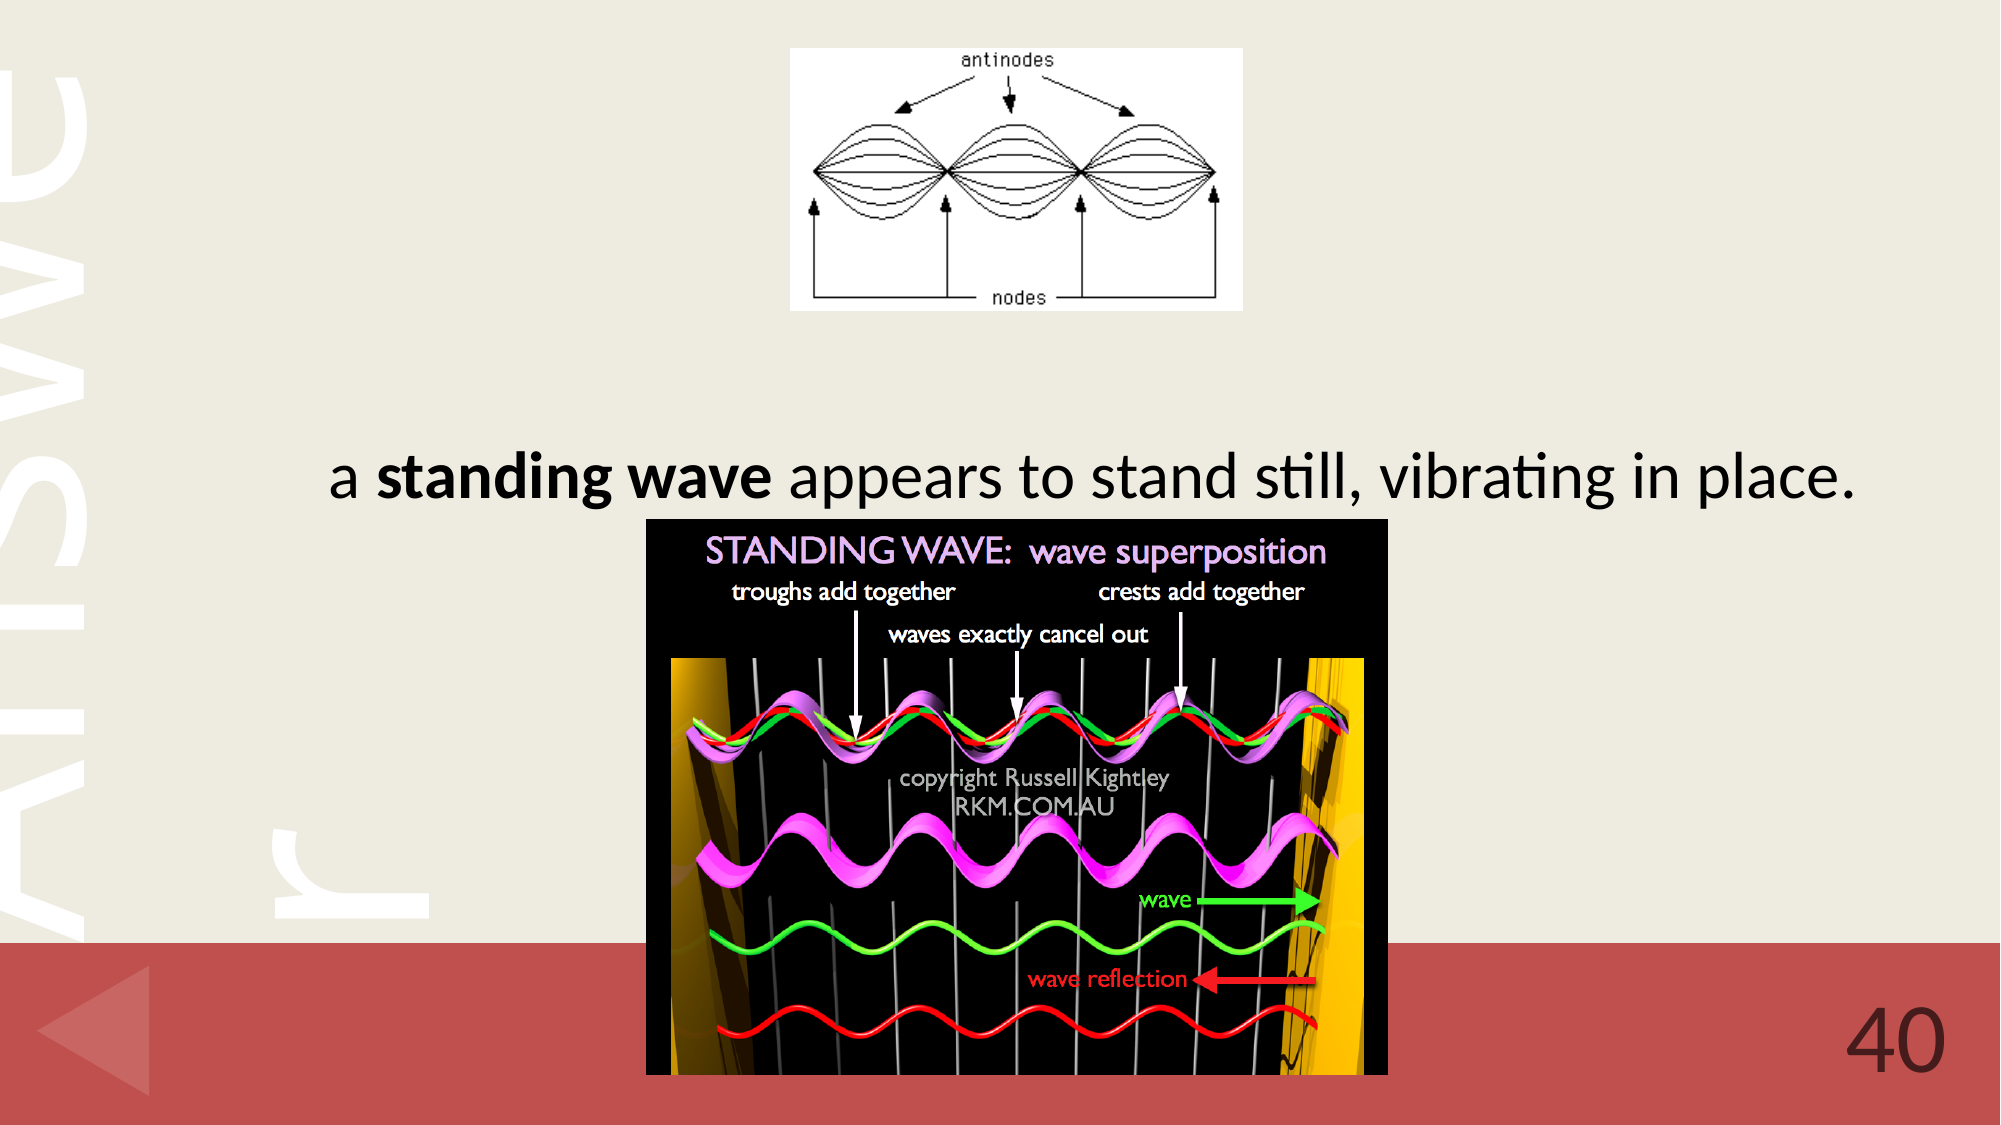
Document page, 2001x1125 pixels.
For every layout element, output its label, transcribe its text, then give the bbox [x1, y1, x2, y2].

picture [645, 518, 1388, 1076]
title Category 2 [99, 45, 1900, 233]
picture [790, 47, 1243, 311]
list 40 [1494, 967, 1963, 1097]
list a standing wave appears to stand still, vibrating in place. [302, 307, 1885, 636]
